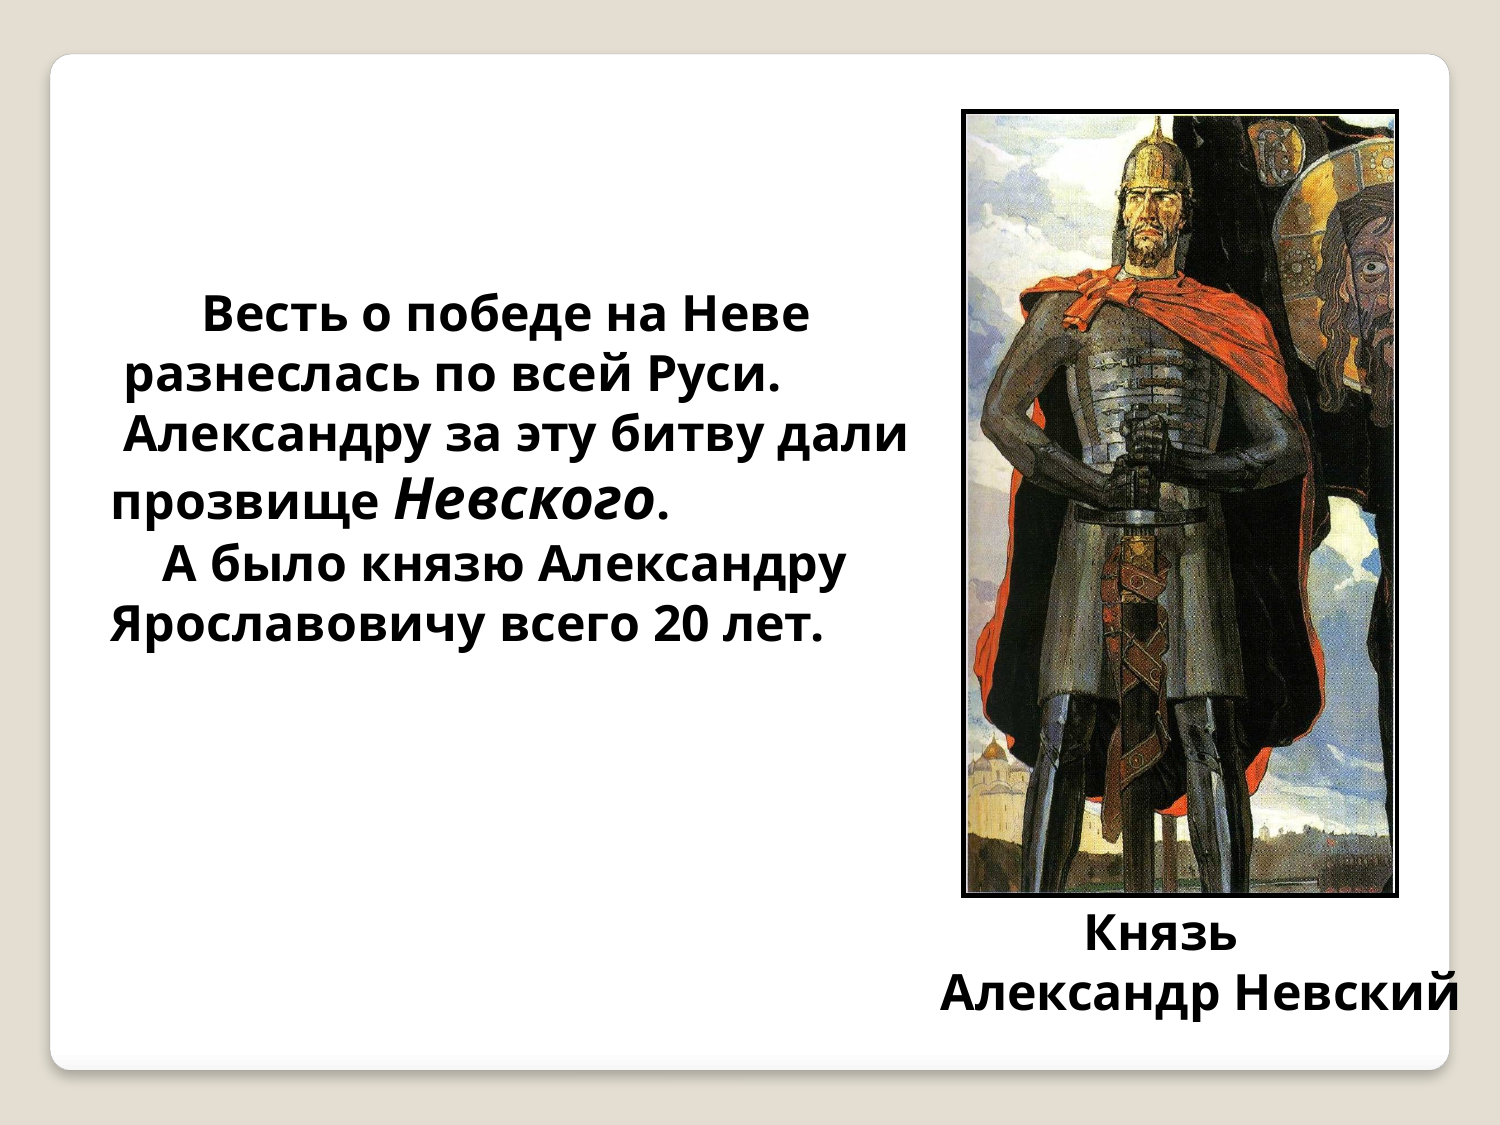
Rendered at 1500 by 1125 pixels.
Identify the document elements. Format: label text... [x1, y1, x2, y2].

picture [965, 113, 1396, 894]
text_box Весть о победе на Неве разнеслась по всей Руси. Александру за эту битву дали прозвище Невского. А было князю Александру Ярославовичу всего 20 лет. [96, 273, 938, 719]
text_box Князь Александр Невский [913, 893, 1477, 1028]
